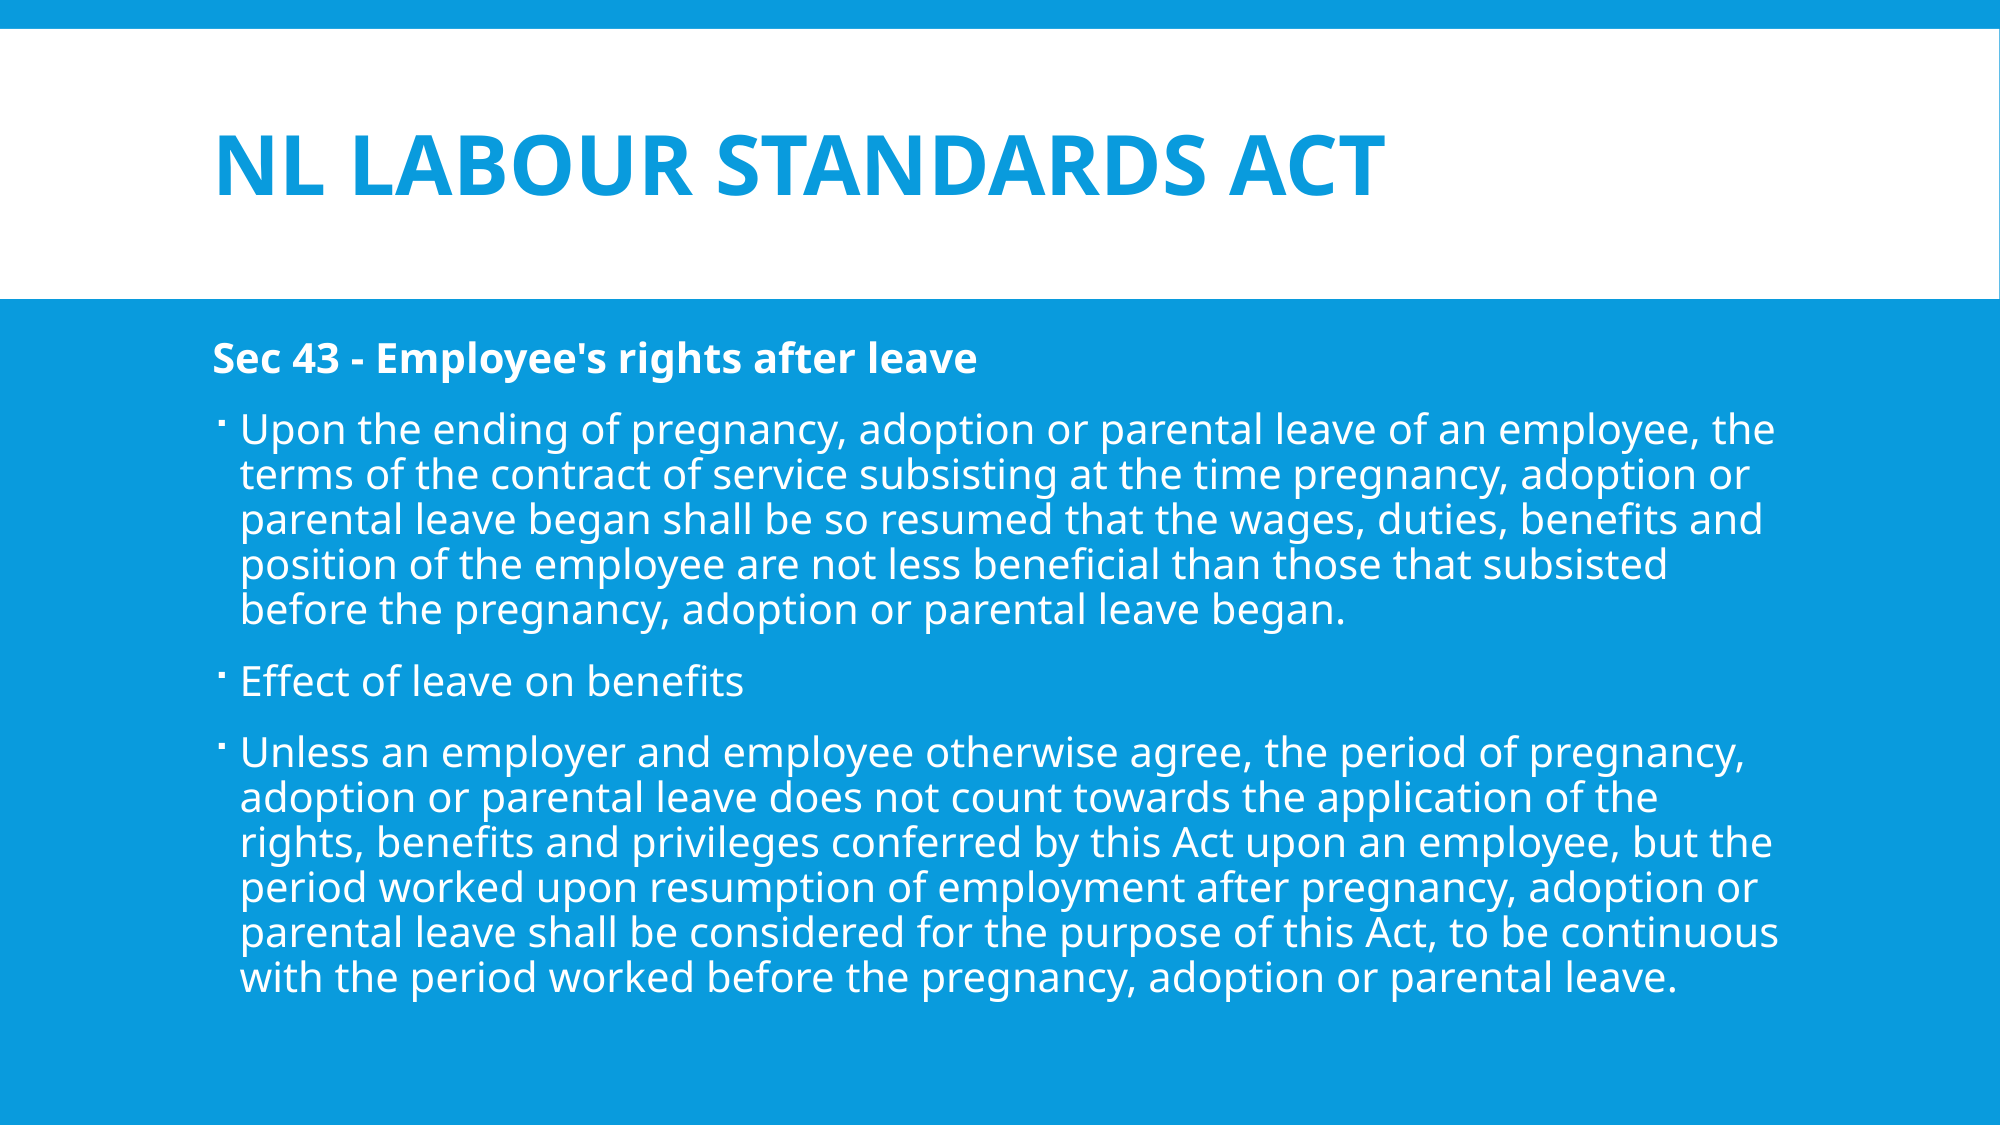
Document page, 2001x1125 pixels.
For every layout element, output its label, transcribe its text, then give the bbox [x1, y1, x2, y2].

title NL Labour Standards Act [197, 46, 1803, 295]
list Sec 43 - Employee's rights after leave Upon the ending of pregnancy, adoption or parental leave of an employee, the terms of the contract of service subsisting at the time pregnancy, adoption or parental leave began shall be so resumed that the wages, duties, benefits and position of the employee are not less beneficial than those that subsisted before the pregnancy, adoption or parental leave began. Effect of leave on benefits Unless an employer and employee otherwise agree, the period of pregnancy, adoption or parental leave does not count towards the application of the rights, benefits and privileges conferred by this Act upon an employee, but the period worked upon resumption of employment after pregnancy, adoption or parental leave shall be considered for the purpose of this Act, to be continuous with the period worked before the pregnancy, adoption or parental leave. [197, 329, 1803, 1020]
